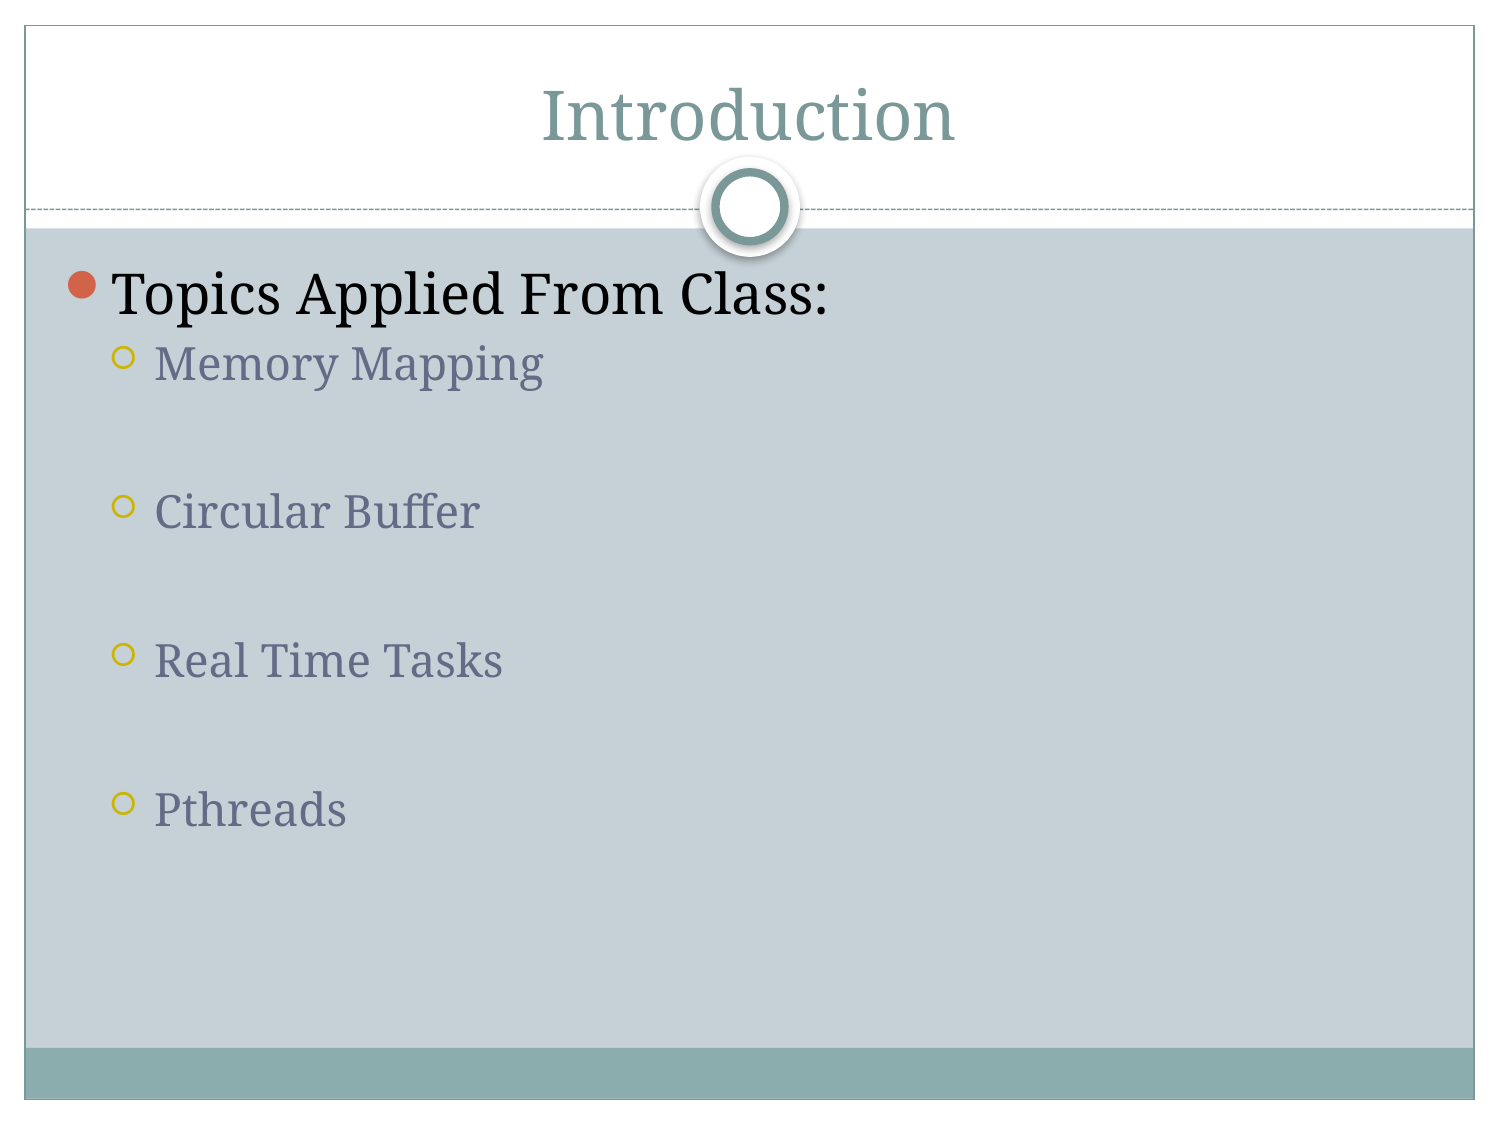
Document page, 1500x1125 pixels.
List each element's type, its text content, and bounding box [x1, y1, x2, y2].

title Introduction [49, 37, 1450, 162]
list Topics Applied From Class: Memory Mapping Circular Buffer Real Time Tasks Pthreads [49, 250, 1445, 1001]
